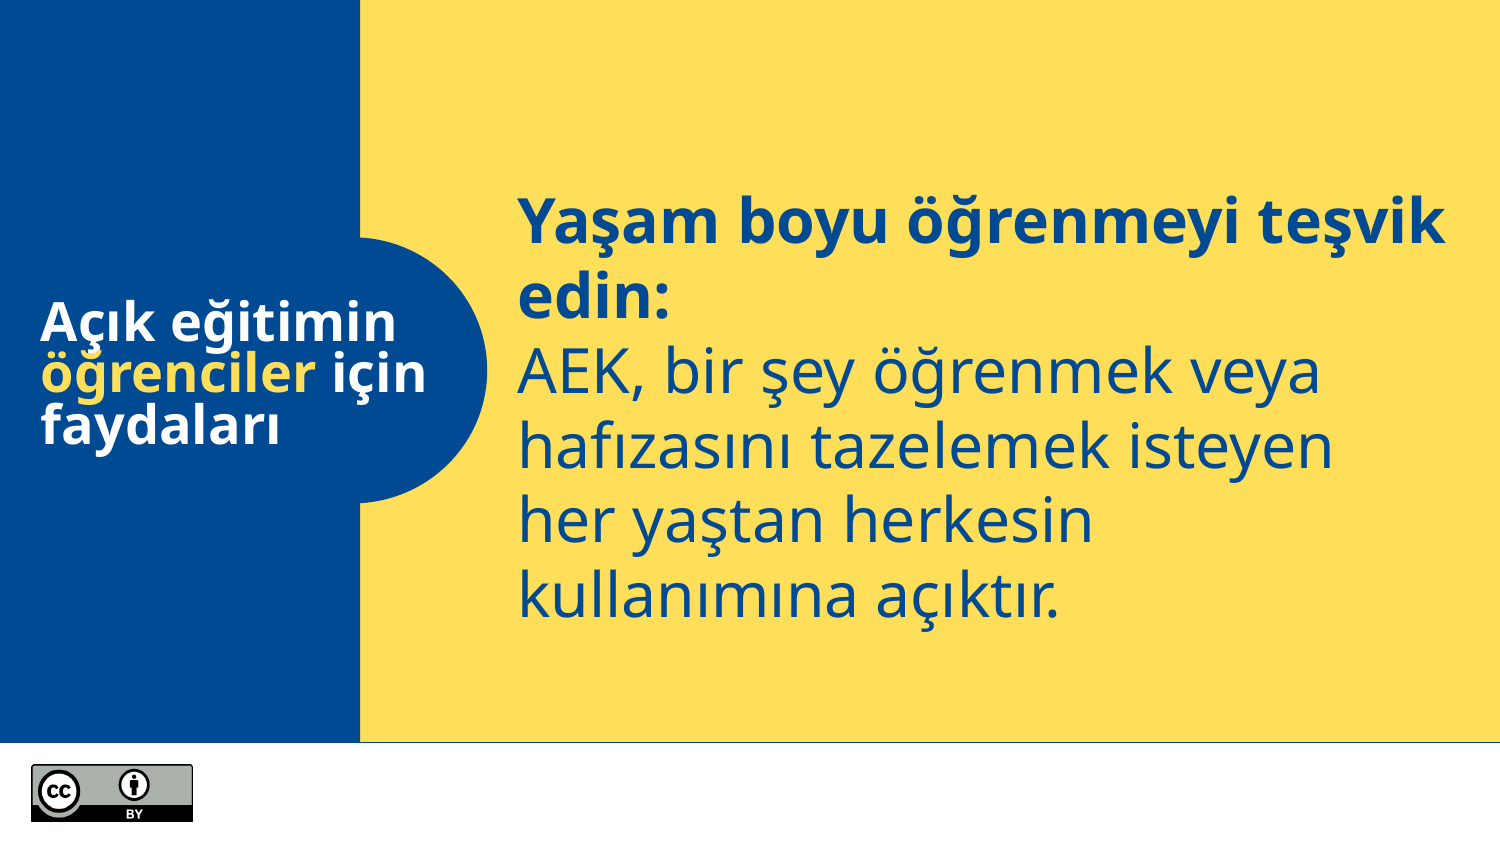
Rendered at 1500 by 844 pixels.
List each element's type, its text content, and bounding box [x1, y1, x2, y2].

text_box [264, 471, 441, 504]
text_box [250, 237, 455, 284]
text_box Açık eğitimin öğrenciler için faydaları [25, 284, 475, 471]
text_box [0, 750, 1500, 844]
picture [31, 764, 193, 822]
text_box [0, 0, 361, 742]
text_box Yaşam boyu öğrenmeyi teşvik edin: AEK, bir şey öğrenmek veya hafızasını tazelemek isteyen her yaştan herkesin kullanımına açıktır. [502, 165, 1466, 646]
text_box [475, 314, 488, 426]
